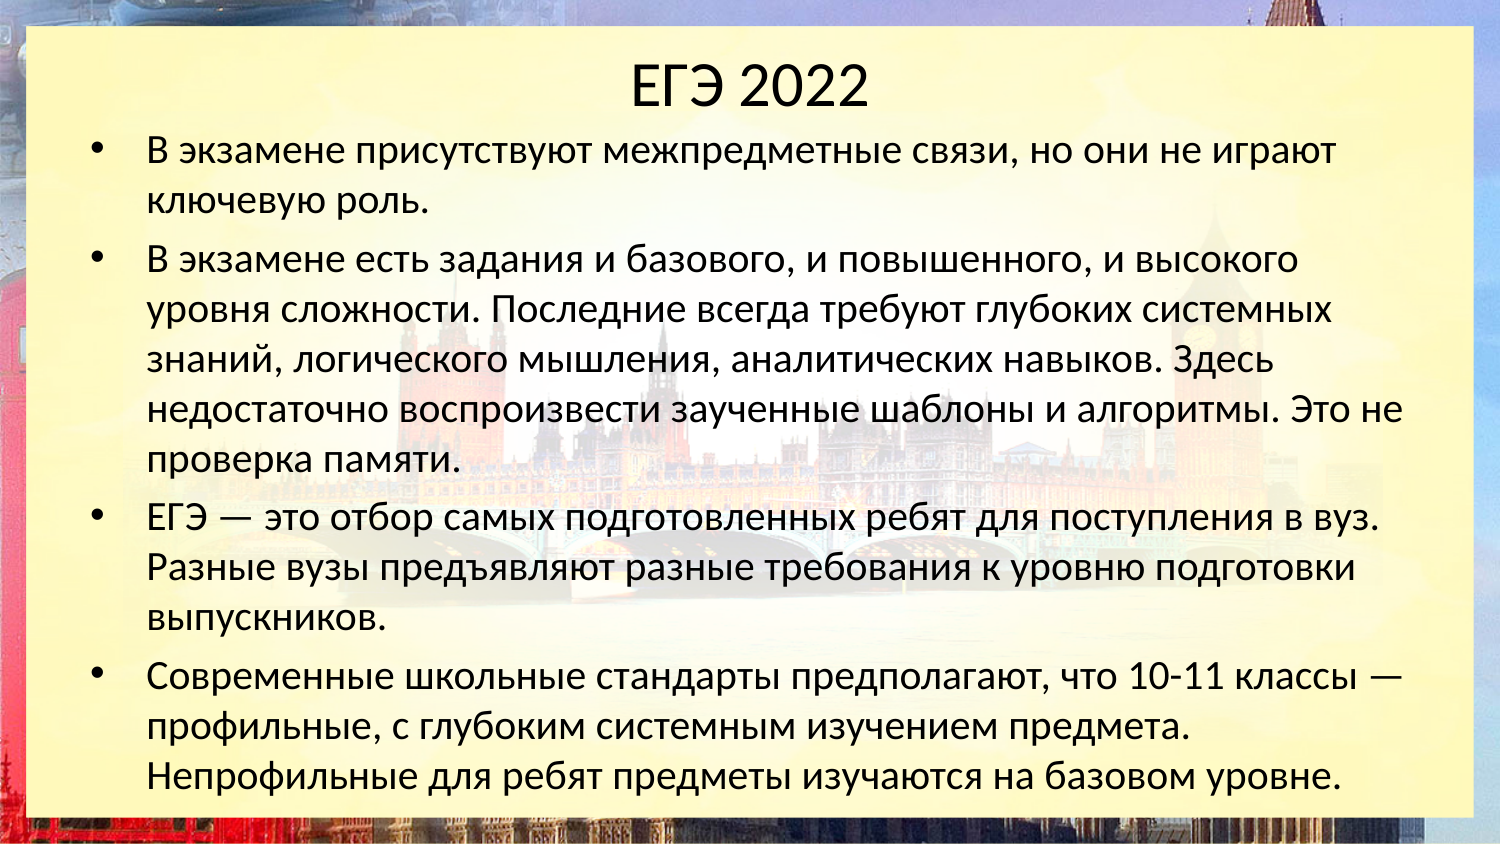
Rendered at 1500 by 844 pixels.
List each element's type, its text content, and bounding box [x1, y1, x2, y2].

title ЕГЭ 2022 [75, 33, 1425, 114]
list В экзамене присутствуют межпредметные связи, но они не играют ключевую роль. В экзамене есть задания и базового, и повышенного, и высокого уровня сложности. Последние всегда требуют глубоких системных знаний, логического мышления, аналитических навыков. Здесь недостаточно воспроизвести заученные шаблоны и алгоритмы. Это не проверка памяти. ЕГЭ — это отбор самых подготовленных ребят для поступления в вуз. Разные вузы предъявляют разные требования к уровню подготовки выпускников. Современные школьные стандарты предполагают, что 10-11 классы — профильные, с глубоким системным изучением предмета. Непрофильные для ребят предметы изучаются на базовом уровне. [75, 114, 1447, 824]
picture [0, 0, 1500, 844]
